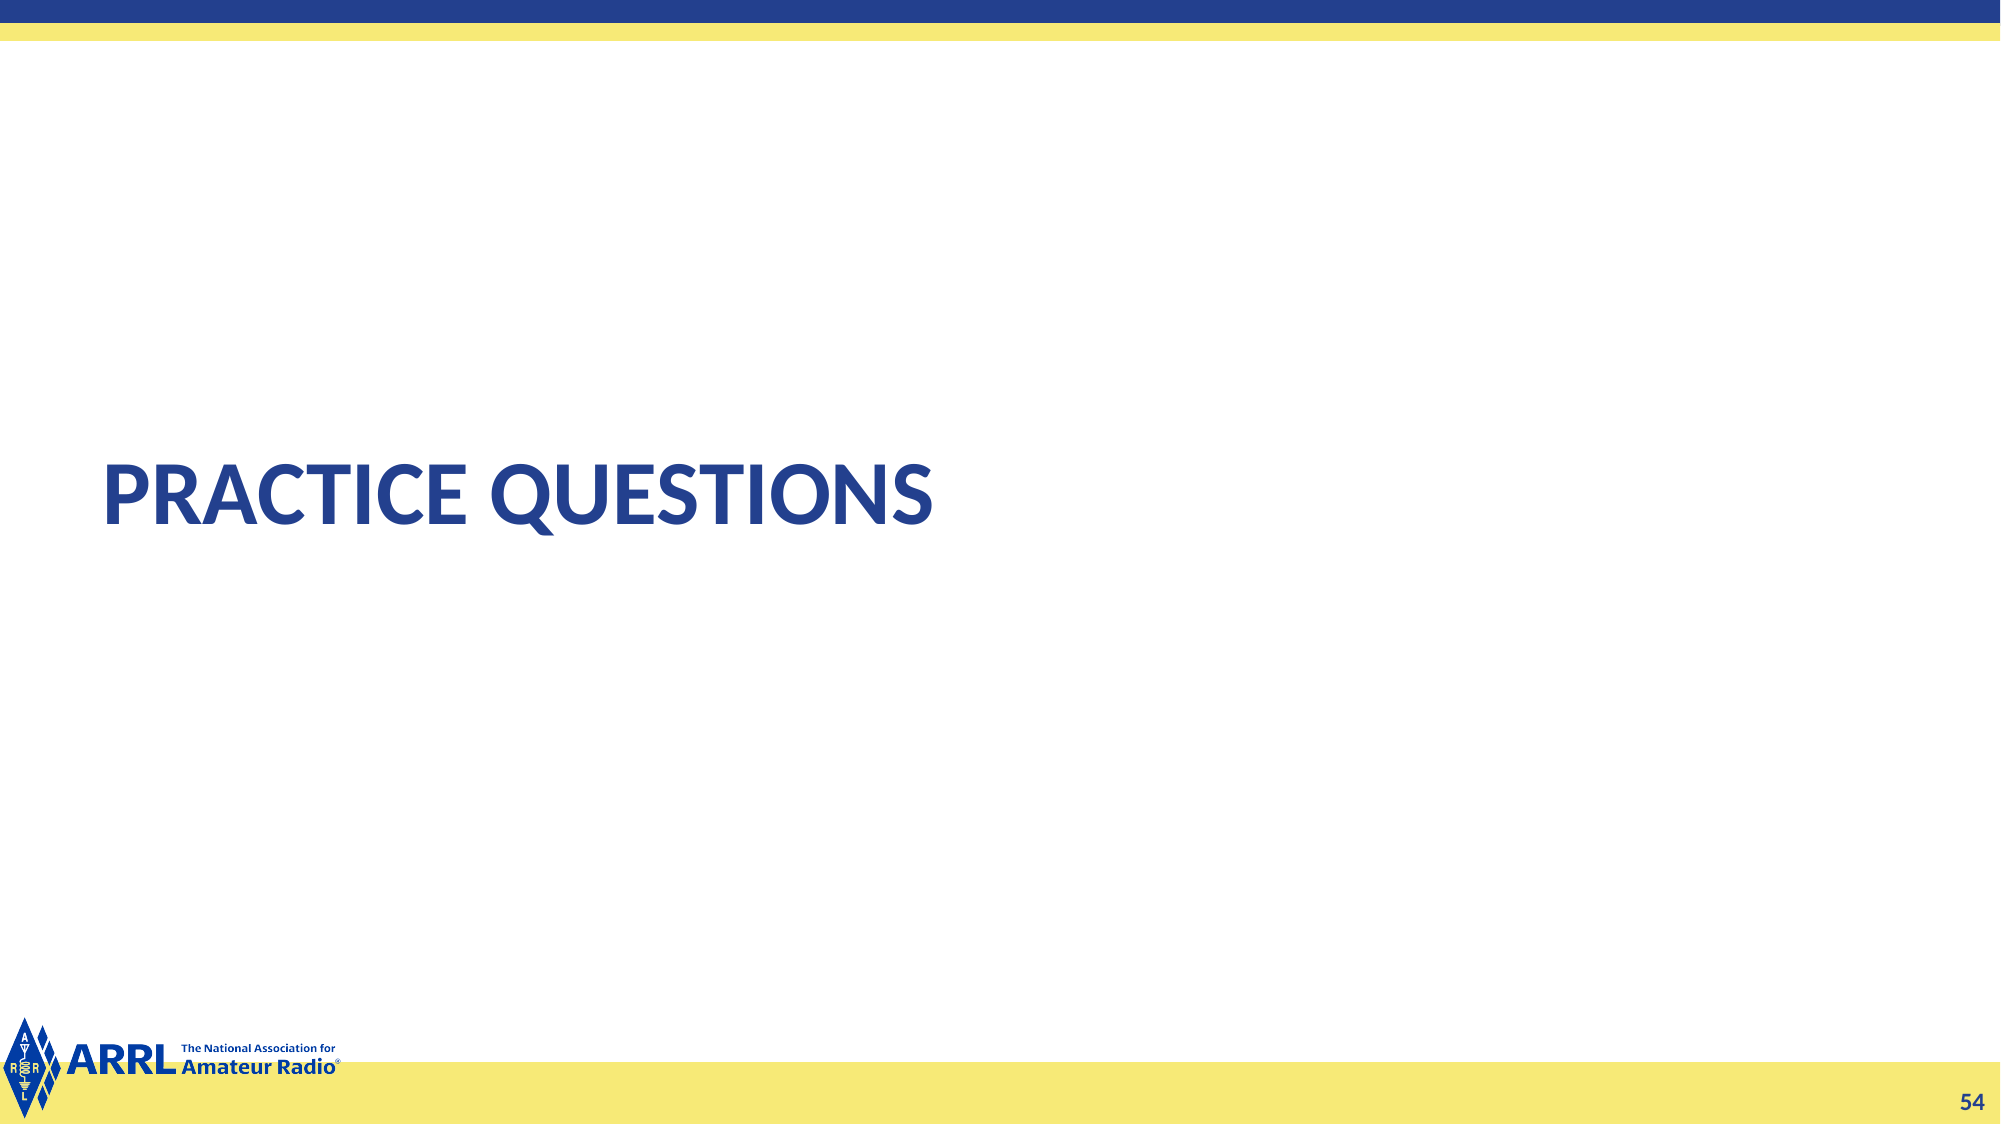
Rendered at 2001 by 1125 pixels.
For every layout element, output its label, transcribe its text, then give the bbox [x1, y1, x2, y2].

title PRACTICE QUESTIONS [87, 437, 1888, 625]
picture [1, 1015, 342, 1121]
